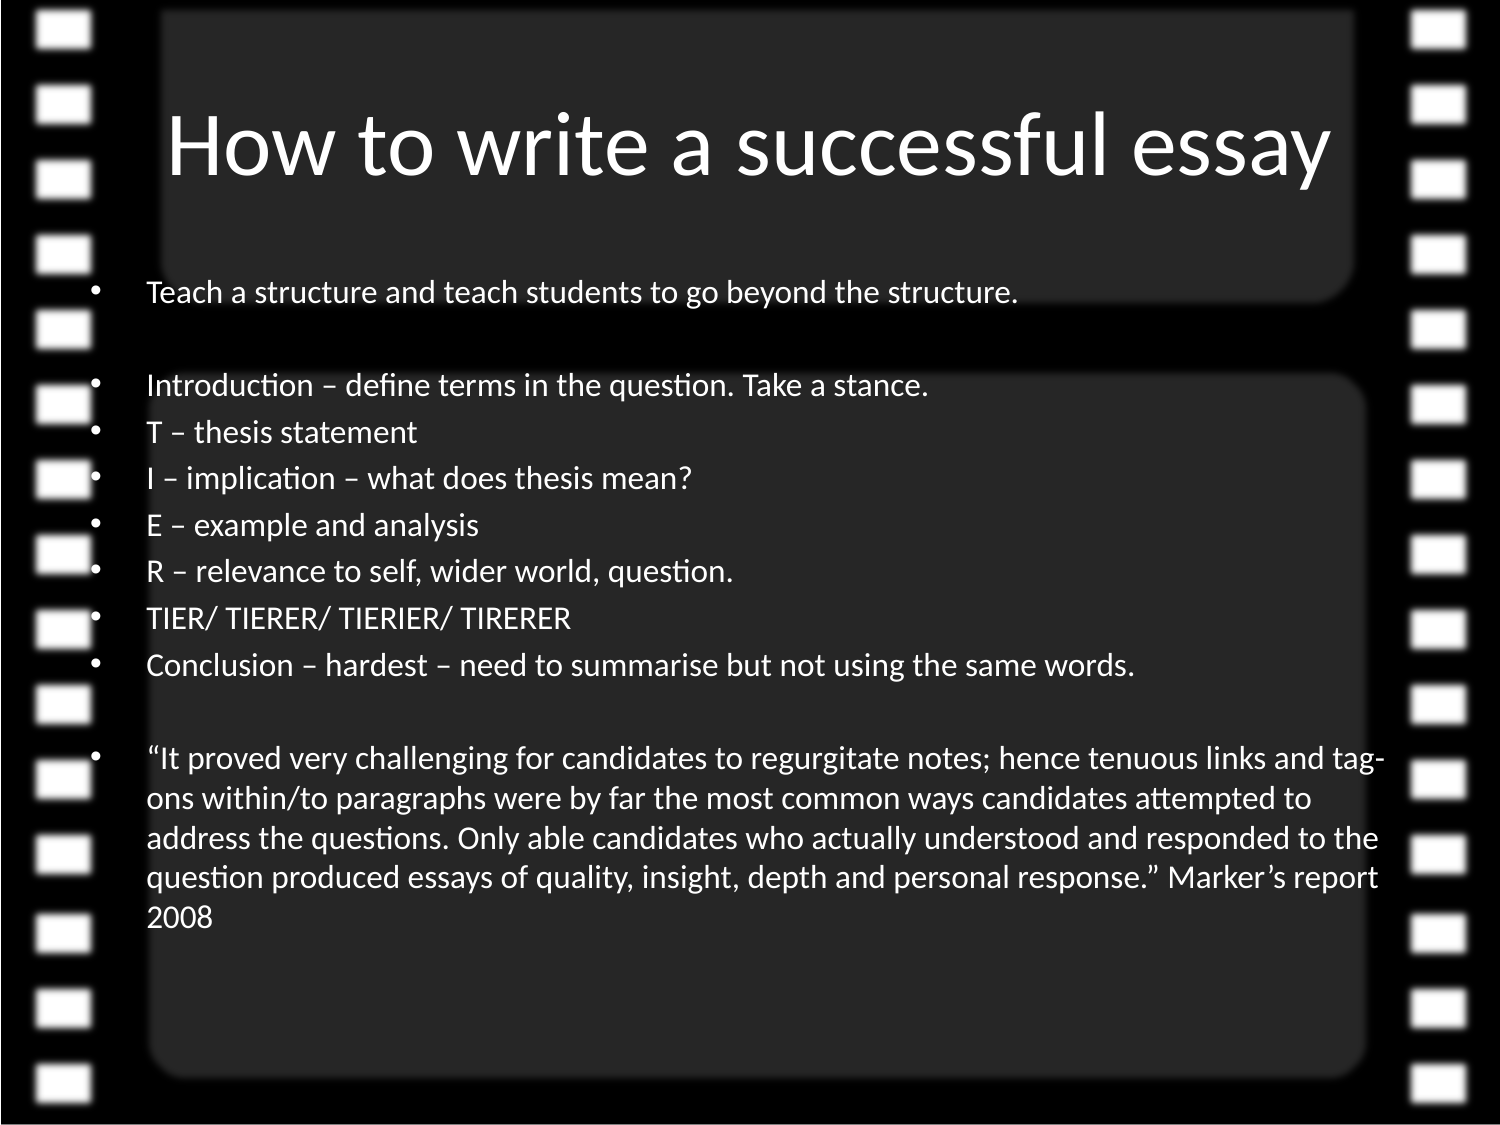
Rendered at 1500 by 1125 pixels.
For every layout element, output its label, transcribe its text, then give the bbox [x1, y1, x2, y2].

list Teach a structure and teach students to go beyond the structure. Introduction – define terms in the question. Take a stance. T – thesis statement I – implication – what does thesis mean? E – example and analysis R – relevance to self, wider world, question. TIER/ TIERER/ TIERIER/ TIRERER Conclusion – hardest – need to summarise but not using the same words. “It proved very challenging for candidates to regurgitate notes; hence tenuous links and tag-ons within/to paragraphs were by far the most common ways candidates attempted to address the questions. Only able candidates who actually understood and responded to the question produced essays of quality, insight, depth and personal response.” Marker’s report 2008 [75, 262, 1425, 1005]
title How to write a successful essay [75, 45, 1425, 233]
picture [0, 0, 1500, 1125]
